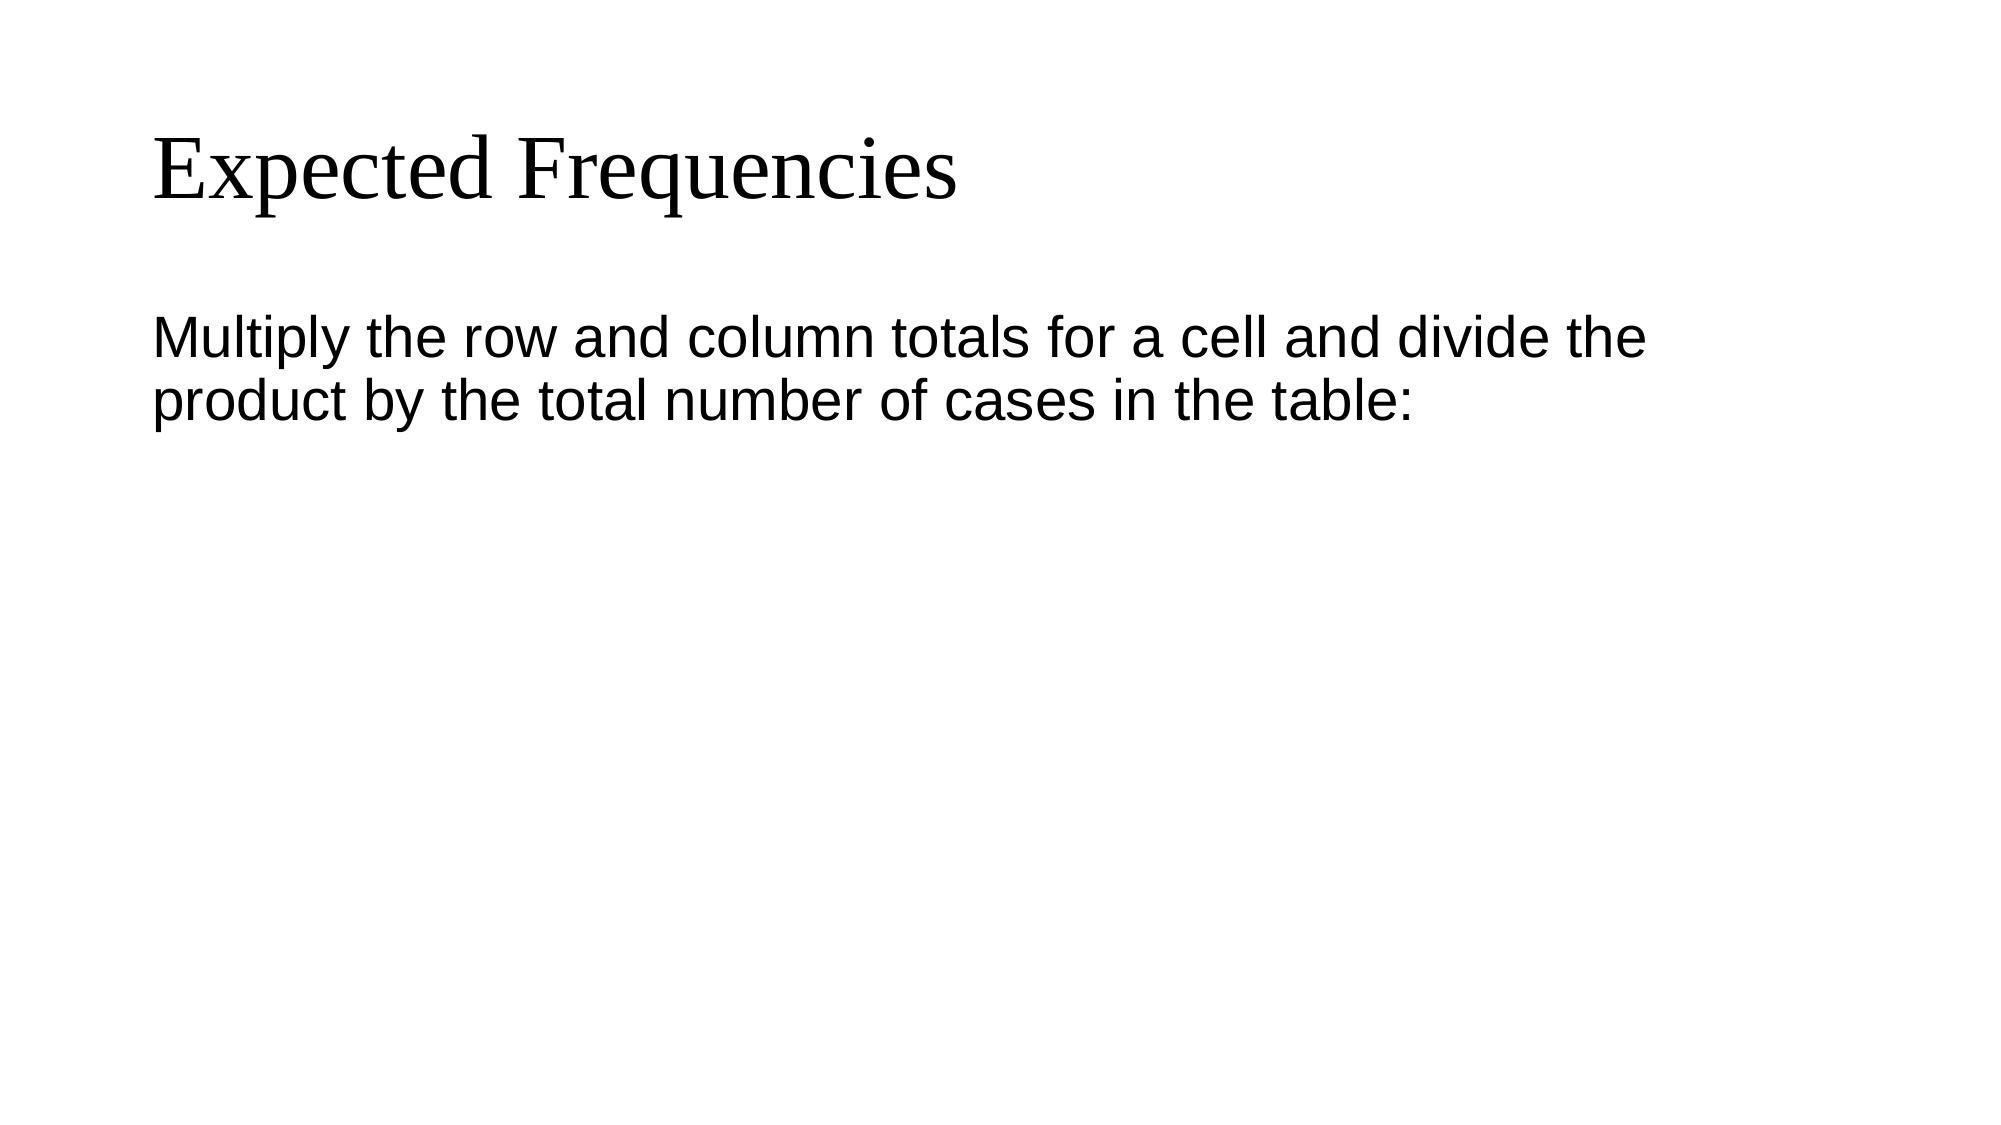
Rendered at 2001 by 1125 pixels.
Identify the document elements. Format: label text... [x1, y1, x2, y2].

title Expected Frequencies [137, 59, 1863, 278]
